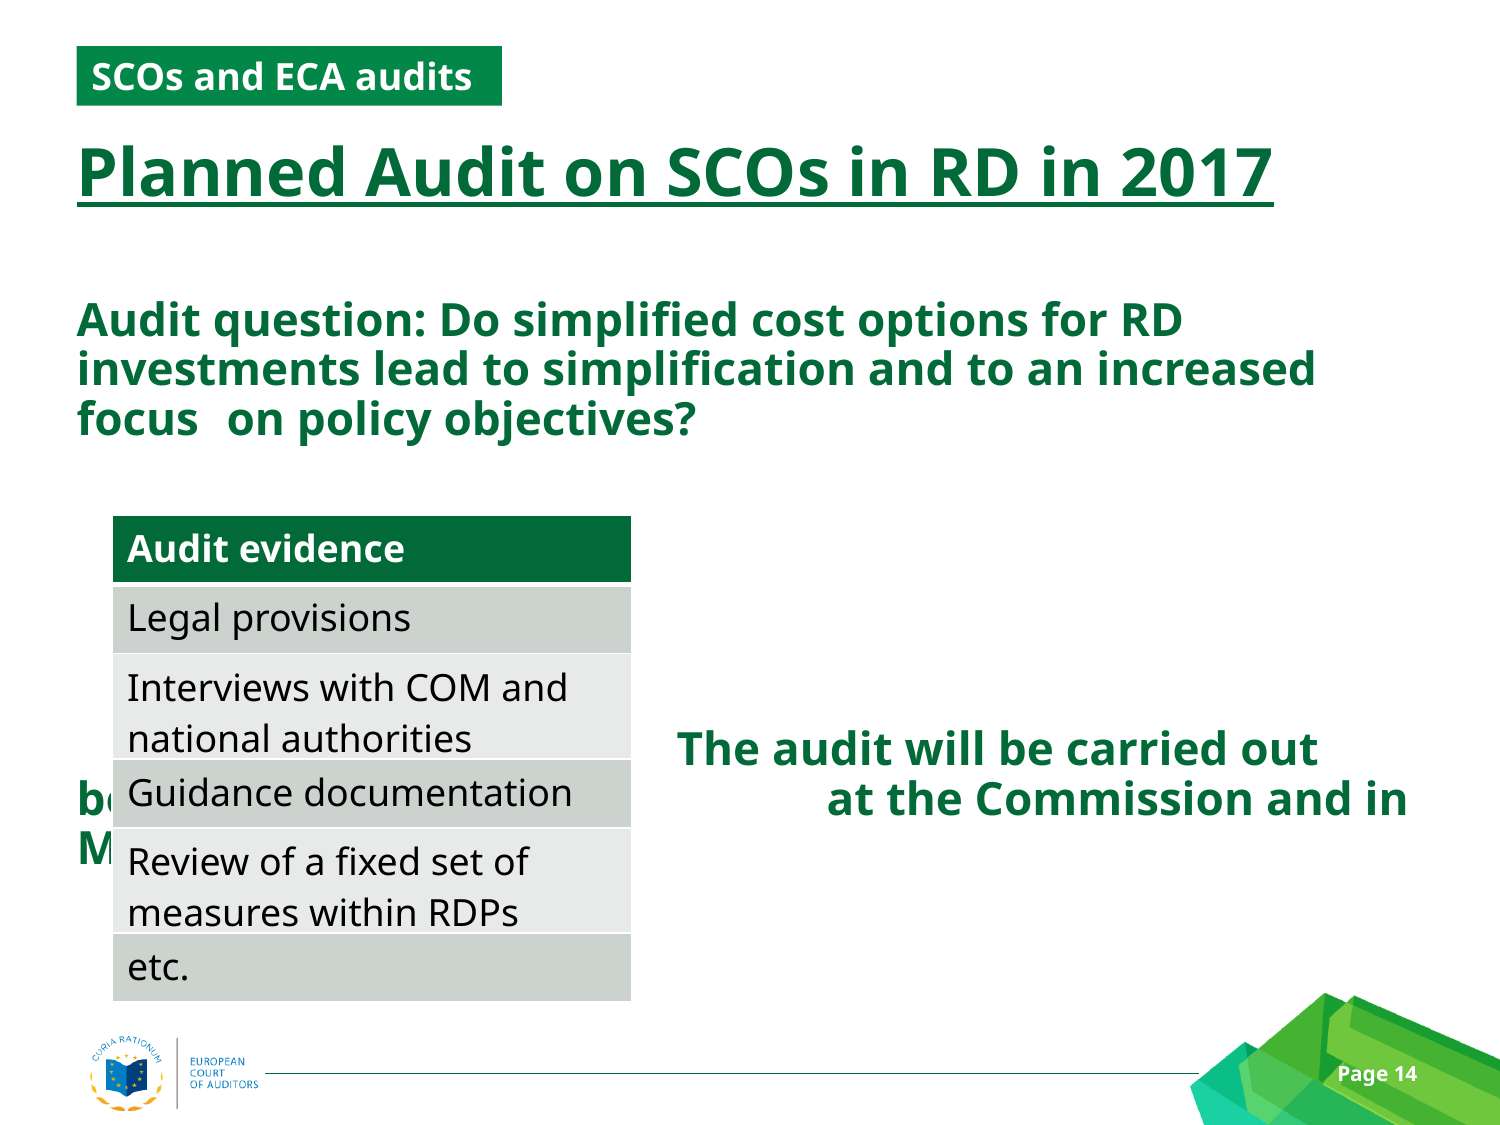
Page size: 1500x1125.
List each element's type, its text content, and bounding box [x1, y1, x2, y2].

slide_number Page 14 [1122, 1053, 1418, 1095]
table_cell Guidance documentation [113, 760, 631, 827]
list Planned Audit on SCOs in RD in 2017 Audit question: Do simplified cost options for RD investments lead to simplification and to an increased focus on policy objectives? The audit will be carried out both at the Commission and in MS. [76, 130, 1436, 946]
text_box SCOs and ECA audits [76, 46, 502, 106]
table_cell etc. [113, 934, 631, 1001]
table_header Audit evidence [113, 516, 631, 582]
table_cell Review of a fixed set of measures within RDPs [113, 829, 631, 932]
picture [1175, 987, 1500, 1125]
picture [82, 1028, 265, 1118]
table_cell Interviews with COM and national authorities [113, 654, 631, 758]
table_cell Legal provisions [113, 587, 631, 653]
